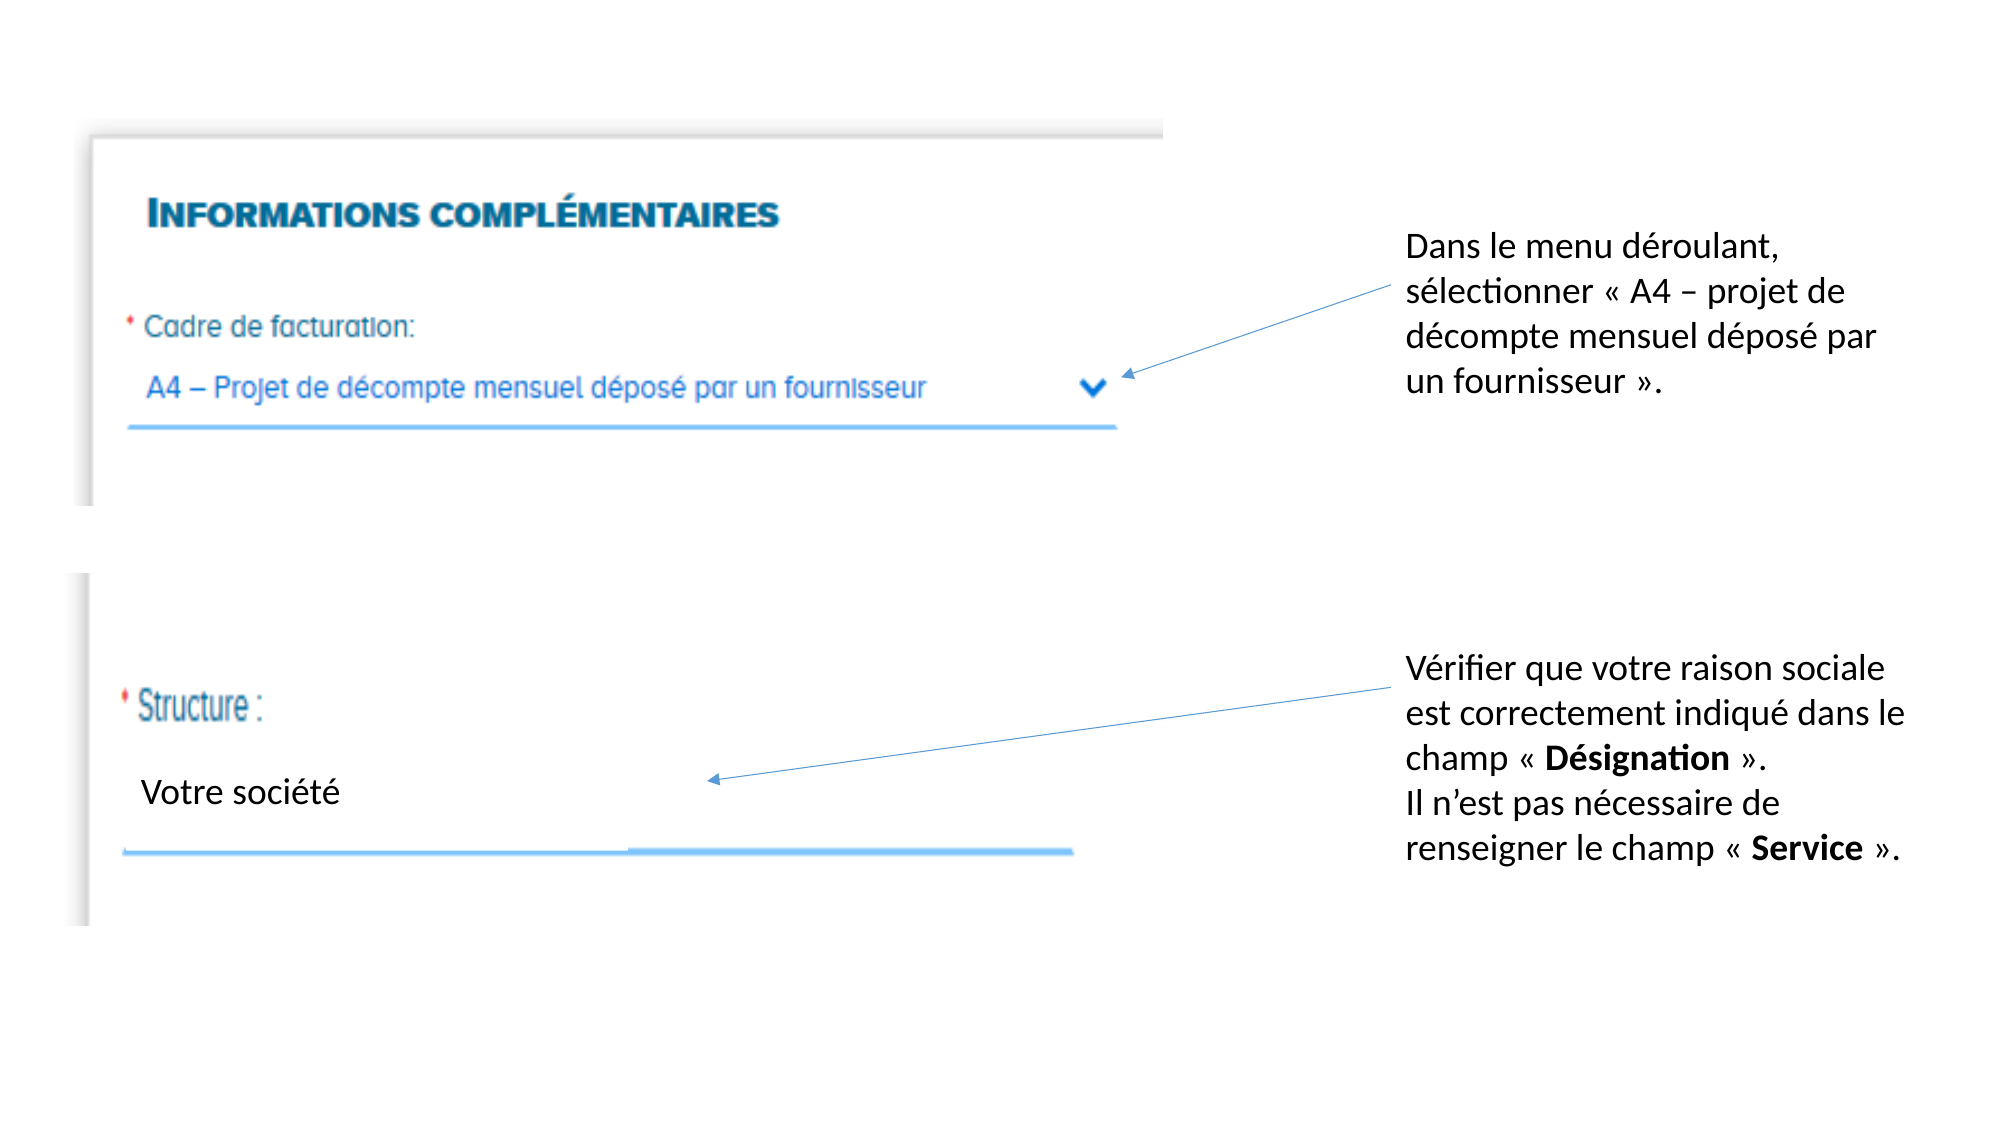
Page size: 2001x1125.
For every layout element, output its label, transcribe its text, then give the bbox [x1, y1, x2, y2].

picture [58, 572, 1122, 926]
picture [73, 118, 1163, 507]
text_box Vérifier que votre raison sociale est correctement indiqué dans le champ « Désignation ». Il n’est pas nécessaire de renseigner le champ « Service ». [1390, 635, 1923, 875]
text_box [707, 687, 1391, 781]
text_box Dans le menu déroulant, sélectionner « A4 – projet de décompte mensuel déposé par un fournisseur ». [1390, 213, 1923, 409]
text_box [1121, 284, 1391, 378]
